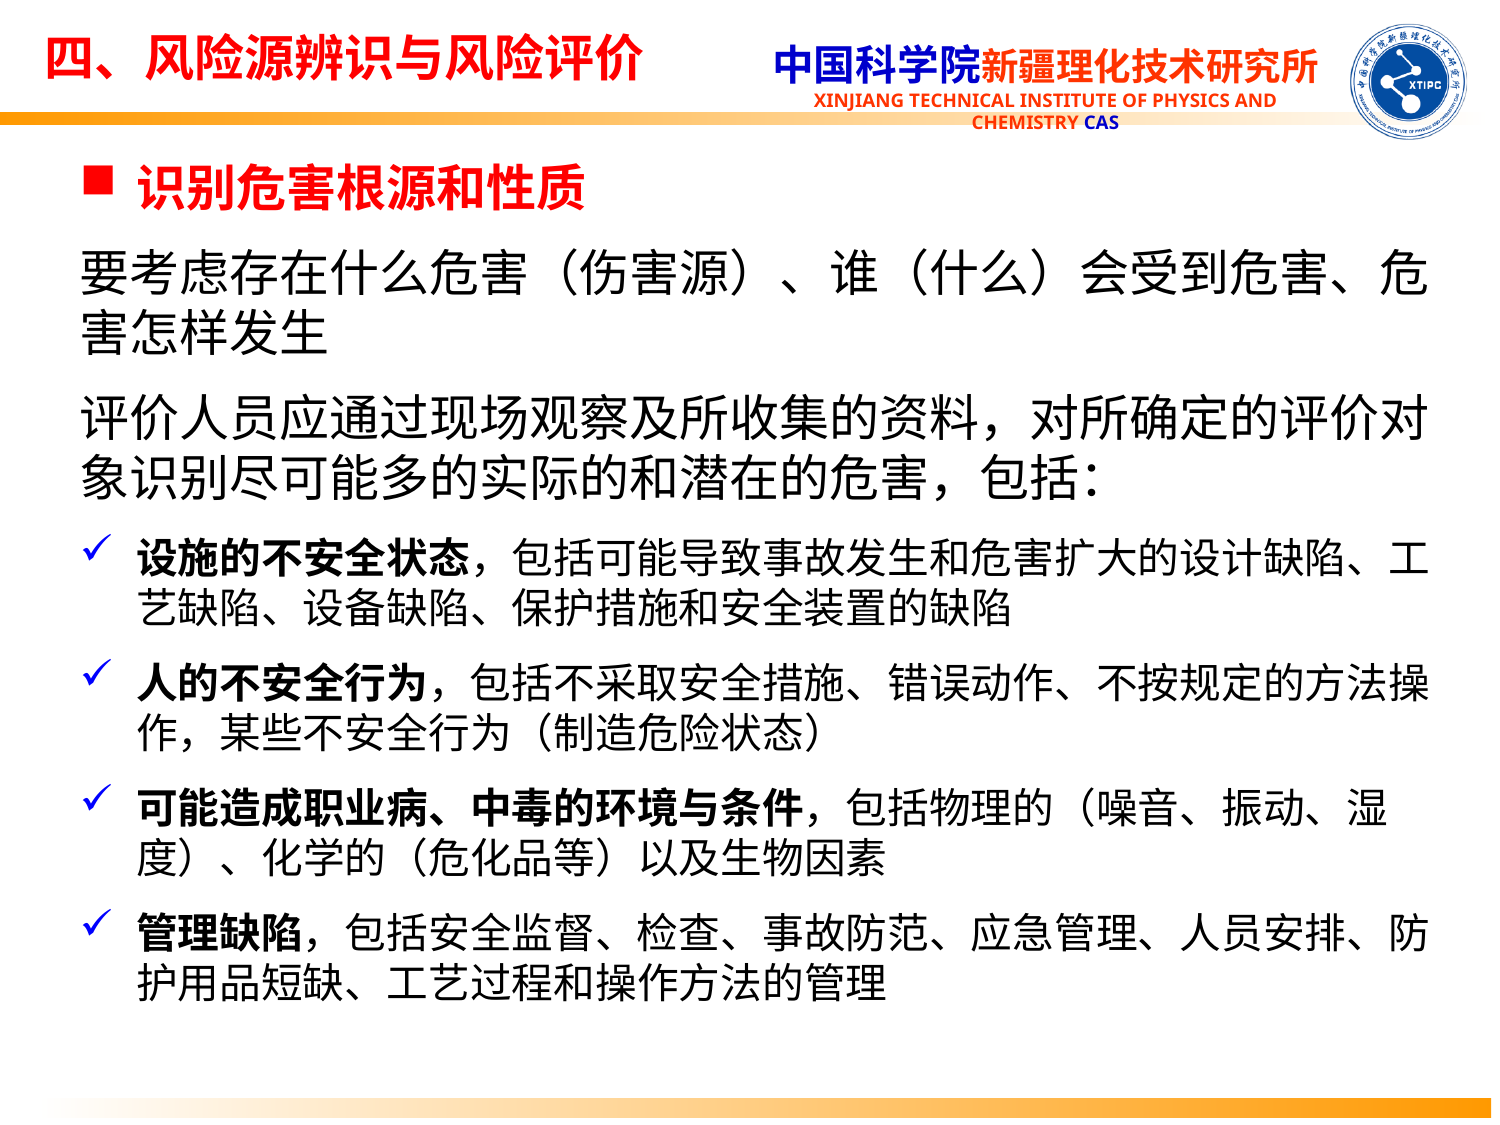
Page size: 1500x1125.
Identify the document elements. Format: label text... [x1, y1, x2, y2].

list 识别危害根源和性质 要考虑存在什么危害（伤害源）、谁（什么）会受到危害、危害怎样发生 评价人员应通过现场观察及所收集的资料，对所确定的评价对象识别尽可能多的实际的和潜在的危害，包括： 设施的不安全状态，包括可能导致事故发生和危害扩大的设计缺陷、工艺缺陷、设备缺陷、保护措施和安全装置的缺陷 人的不安全行为，包括不采取安全措施、错误动作、不按规定的方法操作，某些不安全行为（制造危险状态） 可能造成职业病、中毒的环境与条件，包括物理的（噪音、振动、湿度）、化学的（危化品等）以及生物因素 管理缺陷，包括安全监督、检查、事故防范、应急管理、人员安排、防护用品短缺、工艺过程和操作方法的管理 [64, 149, 1447, 1035]
picture [1342, 16, 1474, 147]
text_box 四、风险源辨识与风险评价 [29, 19, 833, 102]
